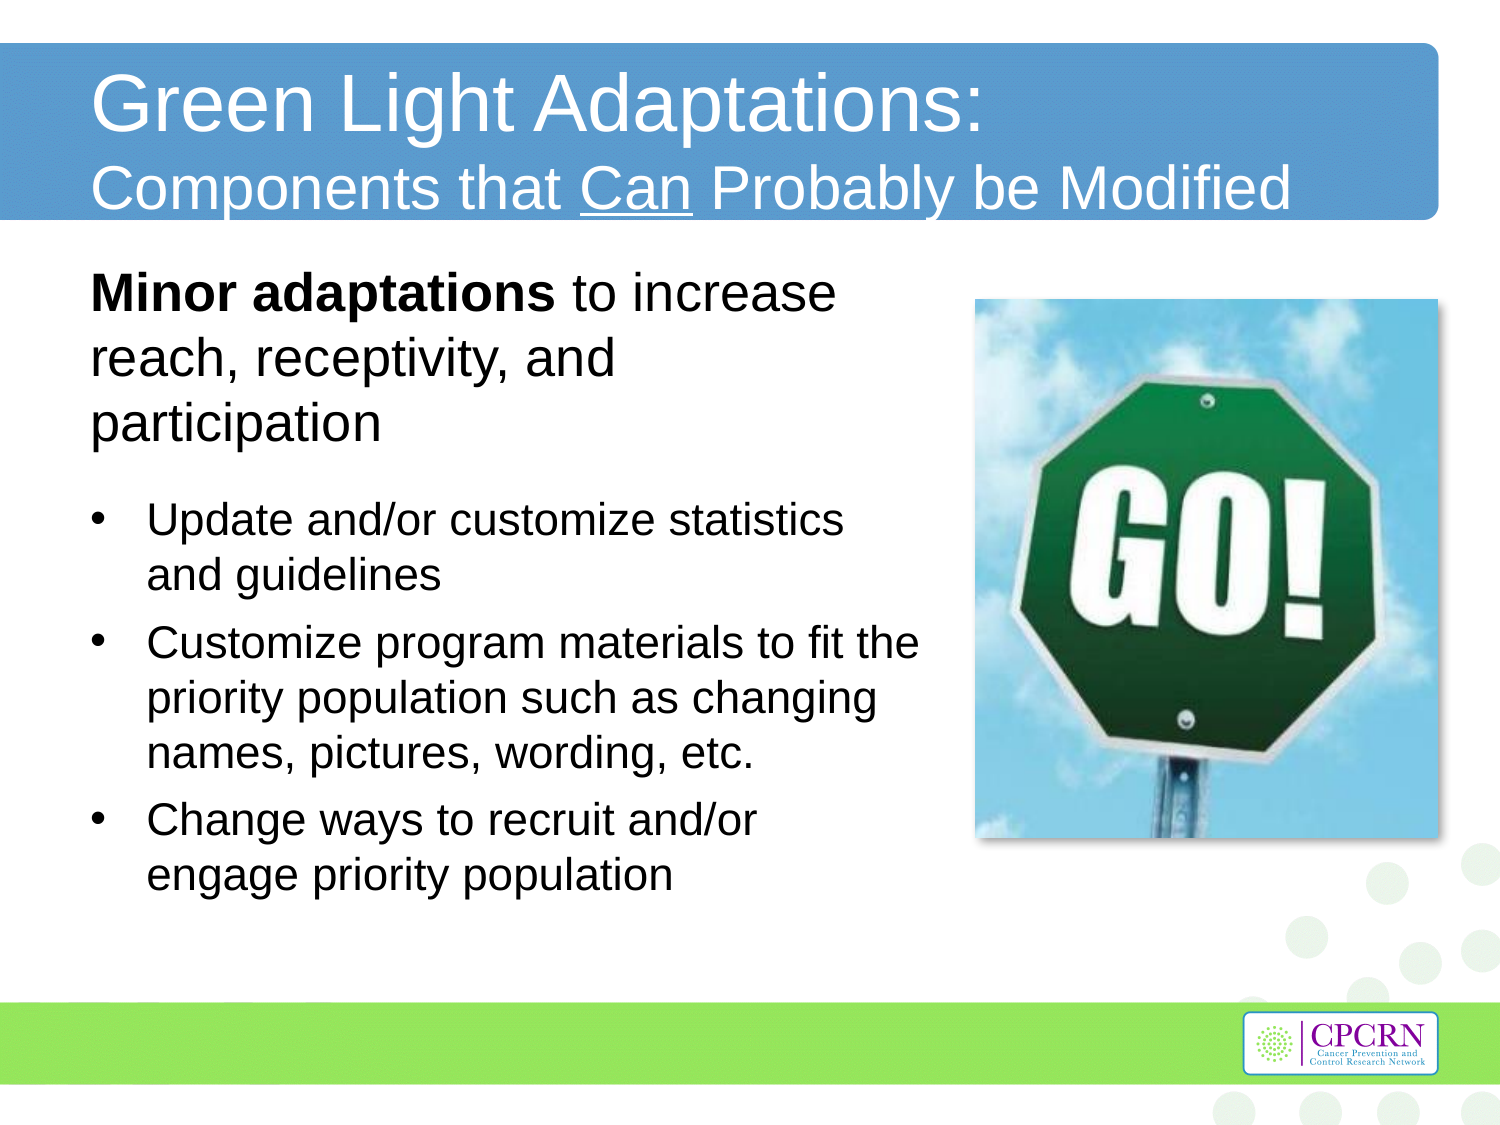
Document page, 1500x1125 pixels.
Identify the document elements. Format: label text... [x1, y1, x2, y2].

picture [0, 0, 1500, 1125]
list Minor adaptations to increase reach, receptivity, and participation Update and/or customize statistics and guidelines Customize program materials to fit the priority population such as changing names, pictures, wording, etc. Change ways to recruit and/or engage priority population [75, 249, 938, 993]
title Green Light Adaptations: Components that Can Probably be Modified [75, 42, 1500, 230]
